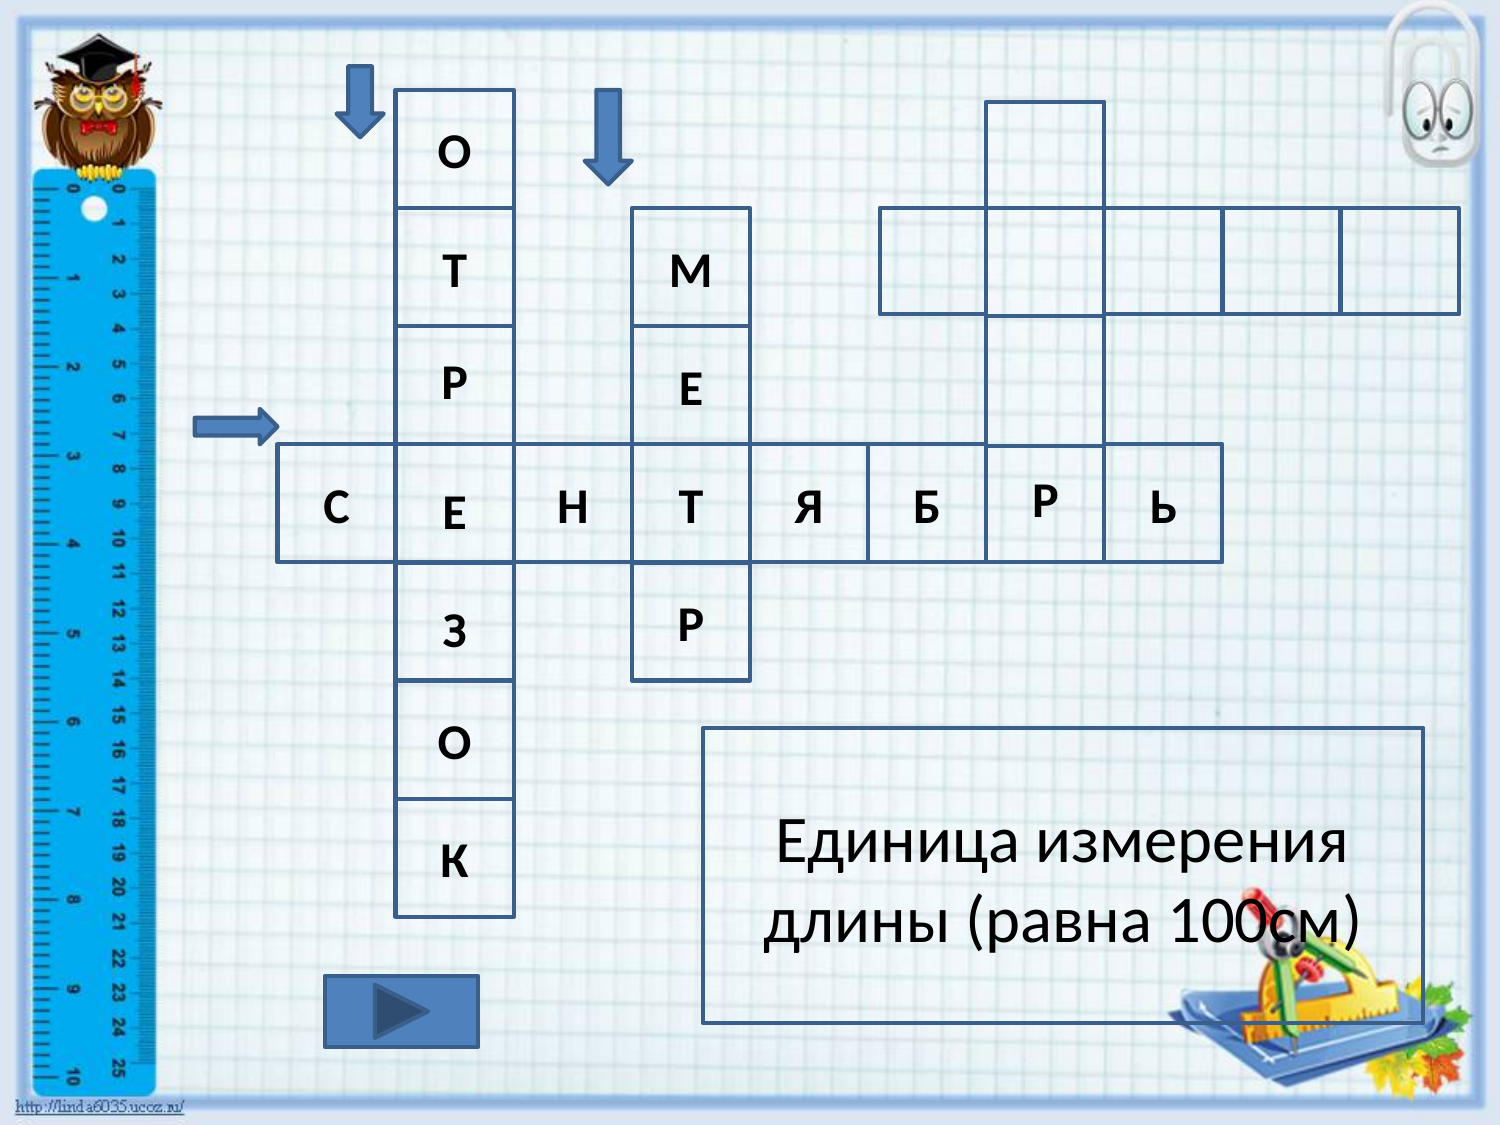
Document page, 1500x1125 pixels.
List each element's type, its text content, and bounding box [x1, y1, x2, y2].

text_box [582, 87, 634, 187]
text_box [1338, 206, 1461, 316]
text_box [334, 64, 386, 140]
text_box [192, 406, 280, 447]
text_box [1102, 206, 1220, 316]
text_box К [393, 797, 516, 919]
text_box Т [393, 206, 516, 328]
text_box С [275, 442, 398, 564]
text_box [984, 210, 1106, 318]
text_box О [393, 678, 516, 797]
text_box З [393, 560, 516, 678]
text_box Р [984, 448, 1102, 564]
text_box Е [630, 324, 752, 446]
text_box Р [393, 328, 516, 442]
text_box Единица измерения длины (равна 100см) [701, 726, 1425, 1025]
text_box [1220, 206, 1338, 316]
text_box М [630, 206, 752, 325]
picture [0, 0, 1500, 1125]
text_box О [393, 88, 516, 206]
text_box [984, 318, 1106, 448]
text_box [323, 974, 480, 1049]
text_box Е [398, 442, 512, 560]
text_box Ь [1102, 442, 1224, 564]
text_box Б [870, 442, 984, 564]
text_box Я [752, 442, 870, 564]
text_box [984, 100, 1106, 210]
text_box Р [630, 560, 752, 683]
text_box Н [512, 442, 634, 564]
text_box [878, 206, 988, 316]
text_box Т [634, 446, 752, 560]
